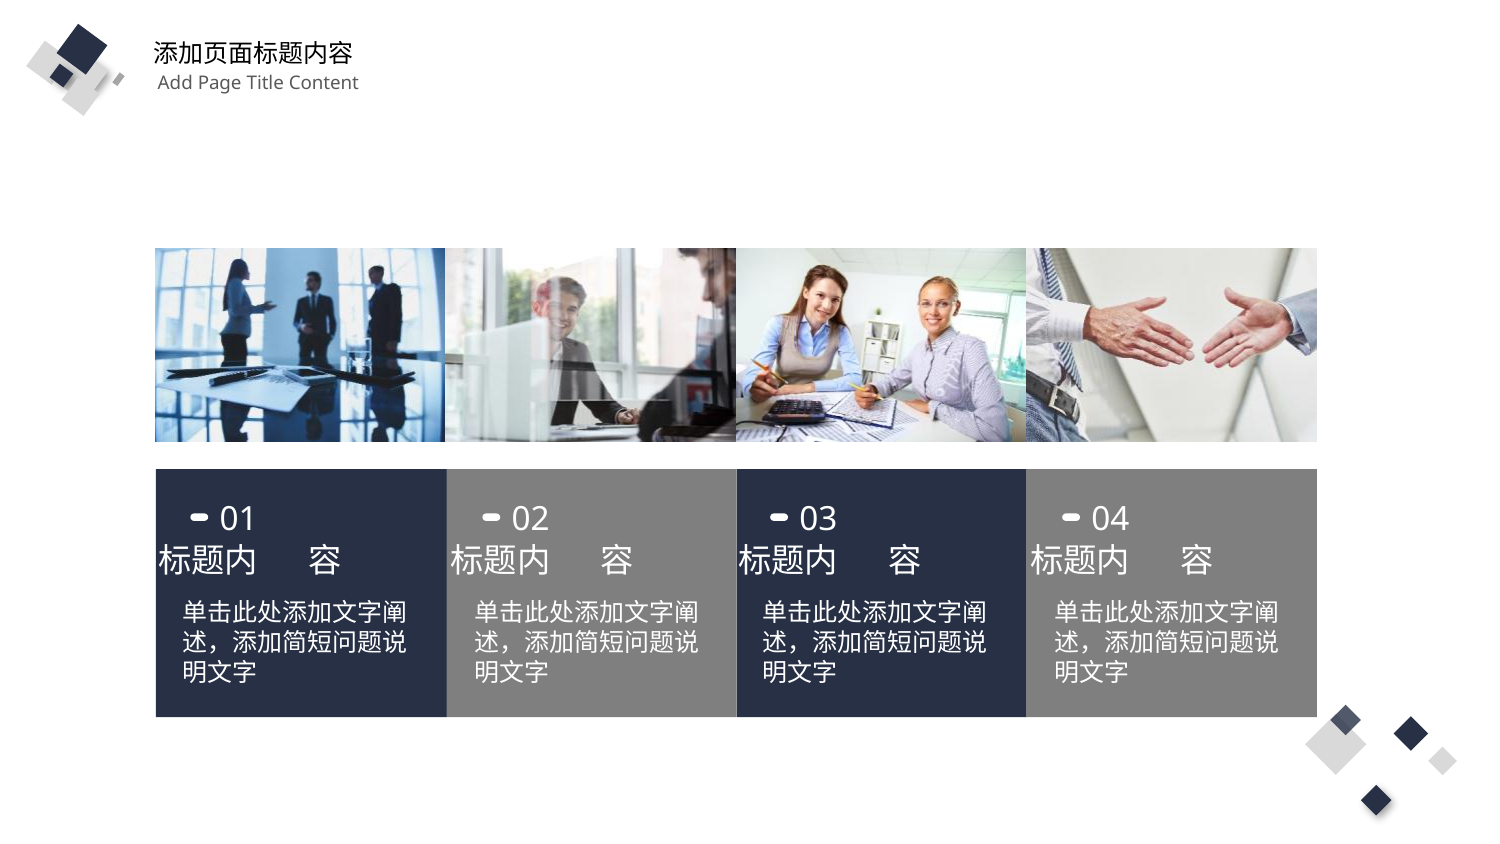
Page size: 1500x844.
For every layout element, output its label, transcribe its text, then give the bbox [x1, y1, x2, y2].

text_box [735, 467, 1024, 719]
text_box 标题内 容 [723, 531, 937, 587]
picture [155, 248, 1317, 442]
text_box 添加页面标题内容 [139, 30, 369, 76]
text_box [482, 489, 566, 546]
text_box 标题内 容 [435, 531, 649, 587]
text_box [1062, 489, 1146, 546]
text_box 单击此处添加文字阐述，添加简短问题说明文字 [459, 588, 721, 694]
text_box 单击此处添加文字阐述，添加简短问题说明文字 [747, 588, 1009, 694]
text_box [190, 489, 274, 546]
text_box 单击此处添加文字阐述，添加简短问题说明文字 [167, 588, 429, 694]
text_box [1313, 708, 1453, 812]
text_box Add Page Title Content [142, 63, 374, 101]
text_box 标题内 容 [143, 531, 357, 587]
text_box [769, 489, 854, 546]
text_box [154, 467, 444, 719]
text_box 单击此处添加文字阐述，添加简短问题说明文字 [1039, 588, 1301, 694]
text_box [444, 467, 735, 719]
text_box 标题内 容 [1015, 531, 1229, 587]
text_box [1024, 467, 1319, 719]
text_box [32, 36, 115, 116]
